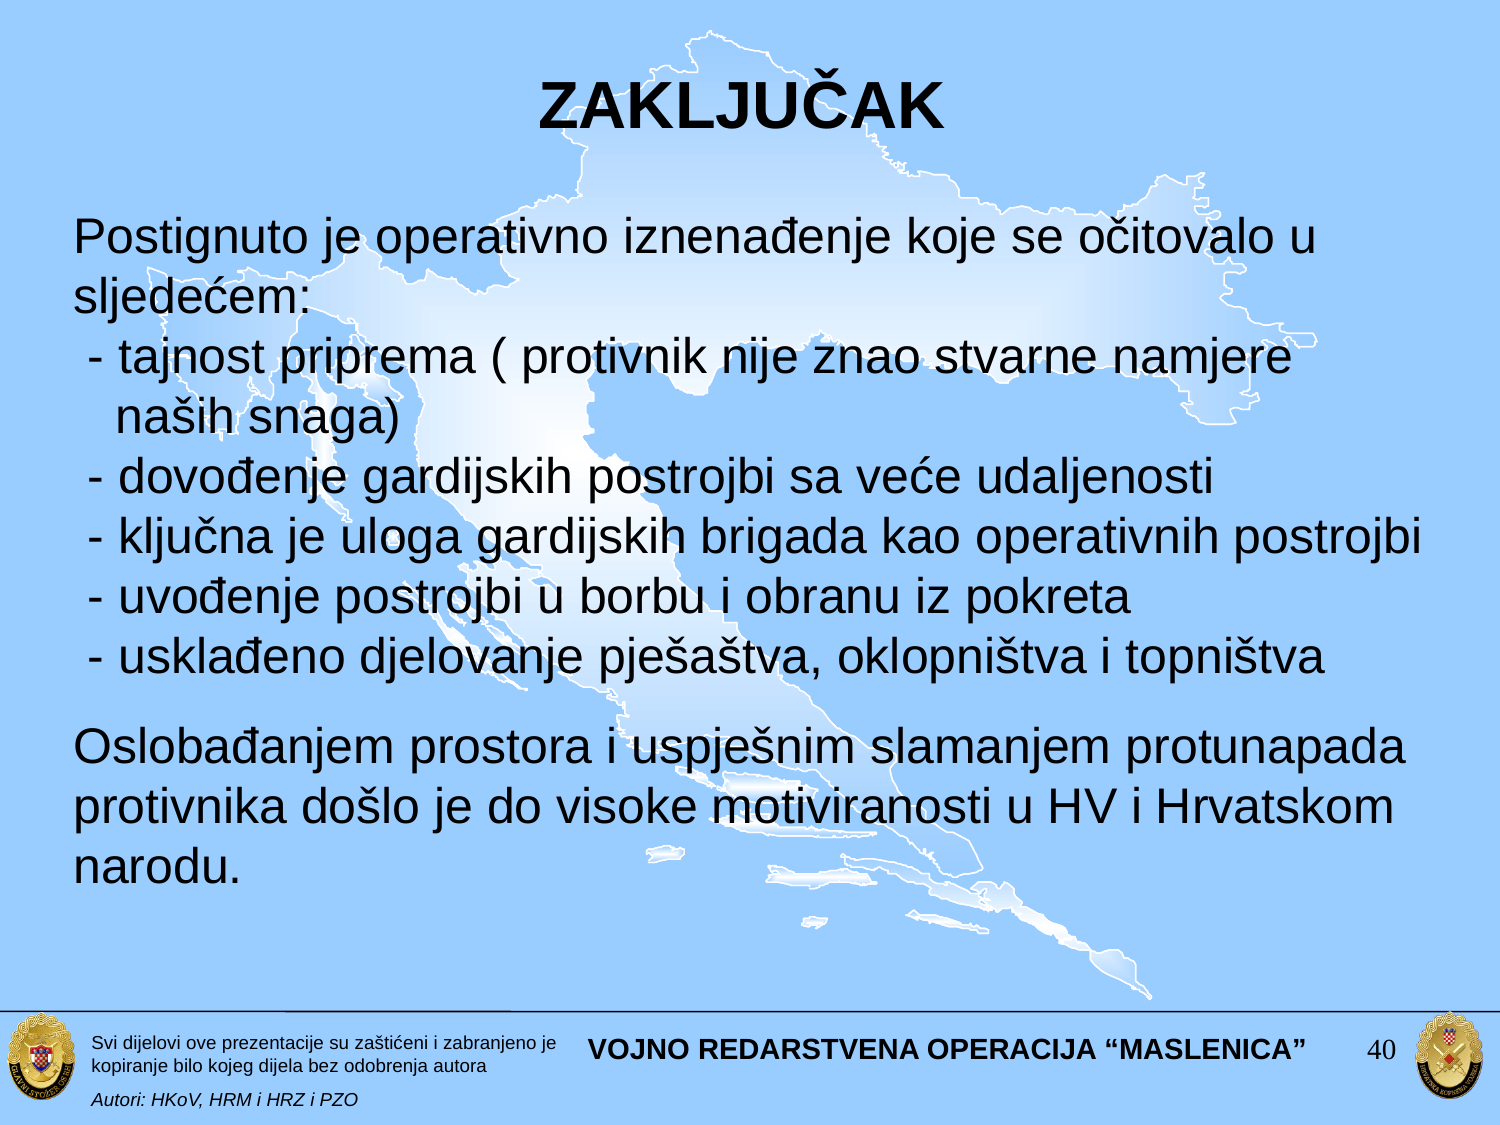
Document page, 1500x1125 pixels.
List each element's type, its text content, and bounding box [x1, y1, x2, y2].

text_box ZAKLJUČAK [430, 54, 1092, 150]
picture [7, 1012, 75, 1100]
picture [1415, 1011, 1483, 1099]
footer VOJNO REDARSTVENA OPERACIJA “MASLENICA” [572, 1022, 1387, 1074]
text_box Postignuto je operativno iznenađenje koje se očitovalo u sljedećem: - tajnost priprema ( protivnik nije znao stvarne namjere naših snaga) - dovođenje gardijskih postrojbi sa veće udaljenosti - ključna je uloga gardijskih brigada kao operativnih postrojbi - uvođenje postrojbi u borbu i obranu iz pokreta - usklađeno djelovanje pješaštva, oklopništva i topništva Oslobađanjem prostora i uspješnim slamanjem protunapada protivnika došlo je do visoke motiviranosti u HV i Hrvatskom narodu. [58, 196, 1500, 902]
